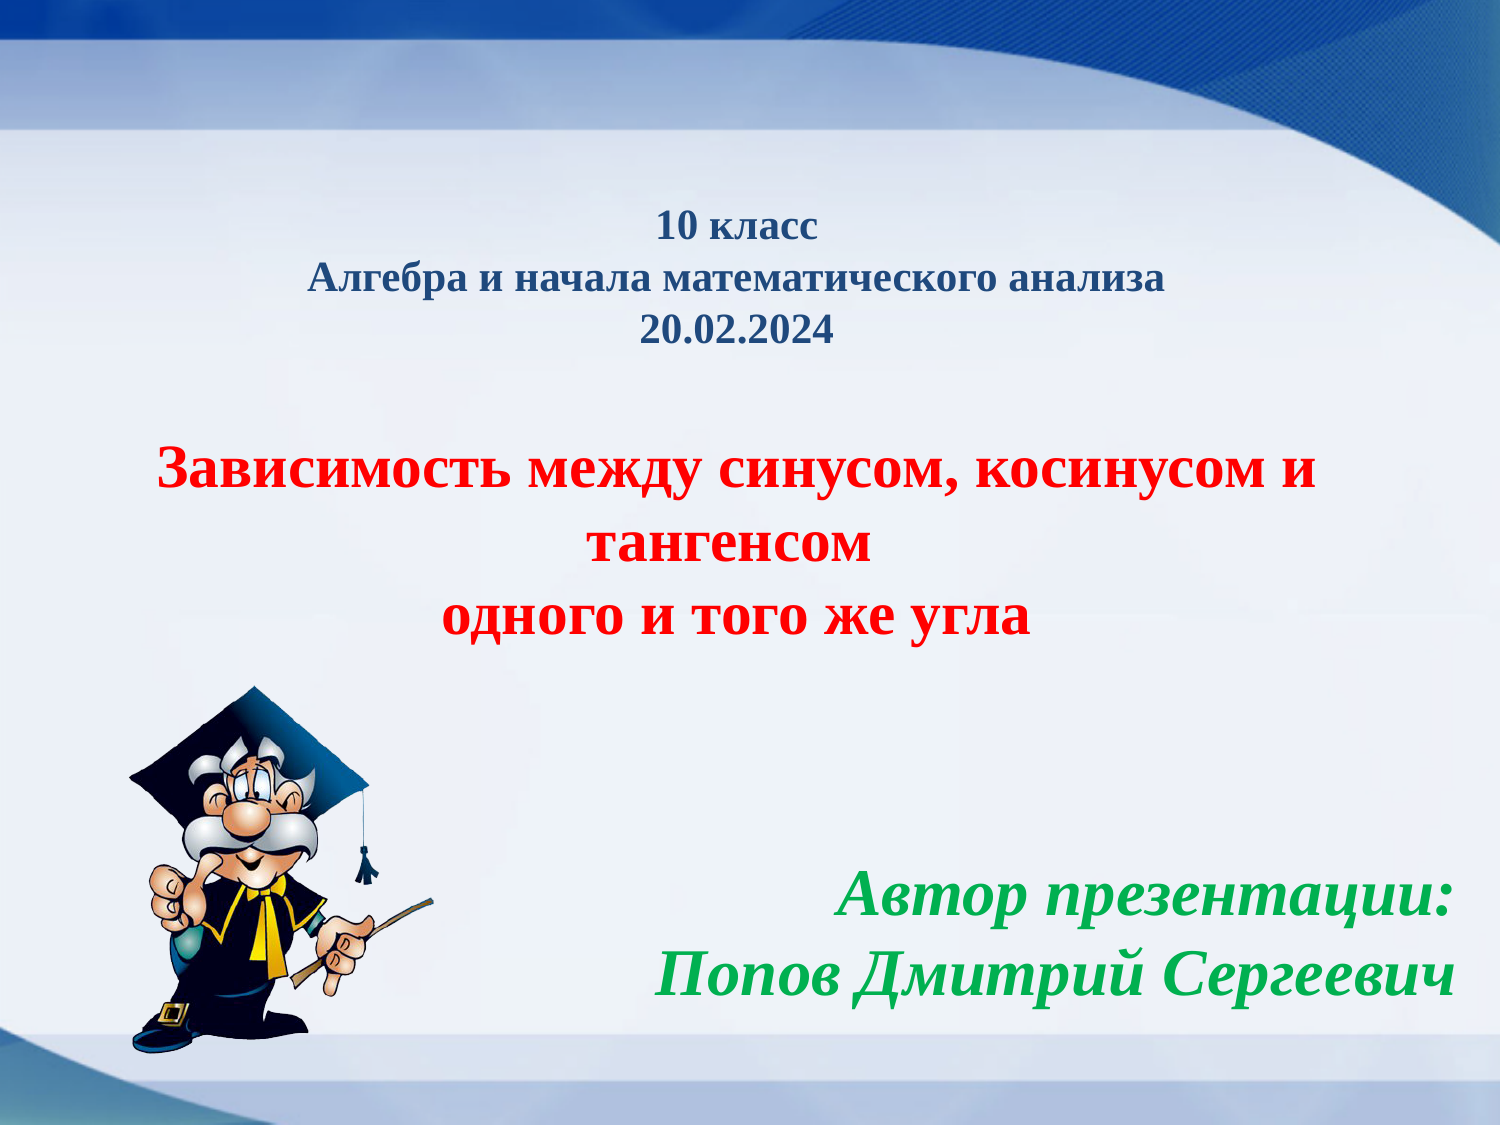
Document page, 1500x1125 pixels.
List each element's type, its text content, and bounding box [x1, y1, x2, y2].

subtitle Автор презентации: Попов Дмитрий Сергеевич [438, 761, 1472, 1050]
picture [0, 0, 1500, 1125]
title 10 класс Алгебра и начала математического анализа 20.02.2024 Зависимость между синусом, косинусом и тангенсом одного и того же угла [58, 187, 1416, 657]
